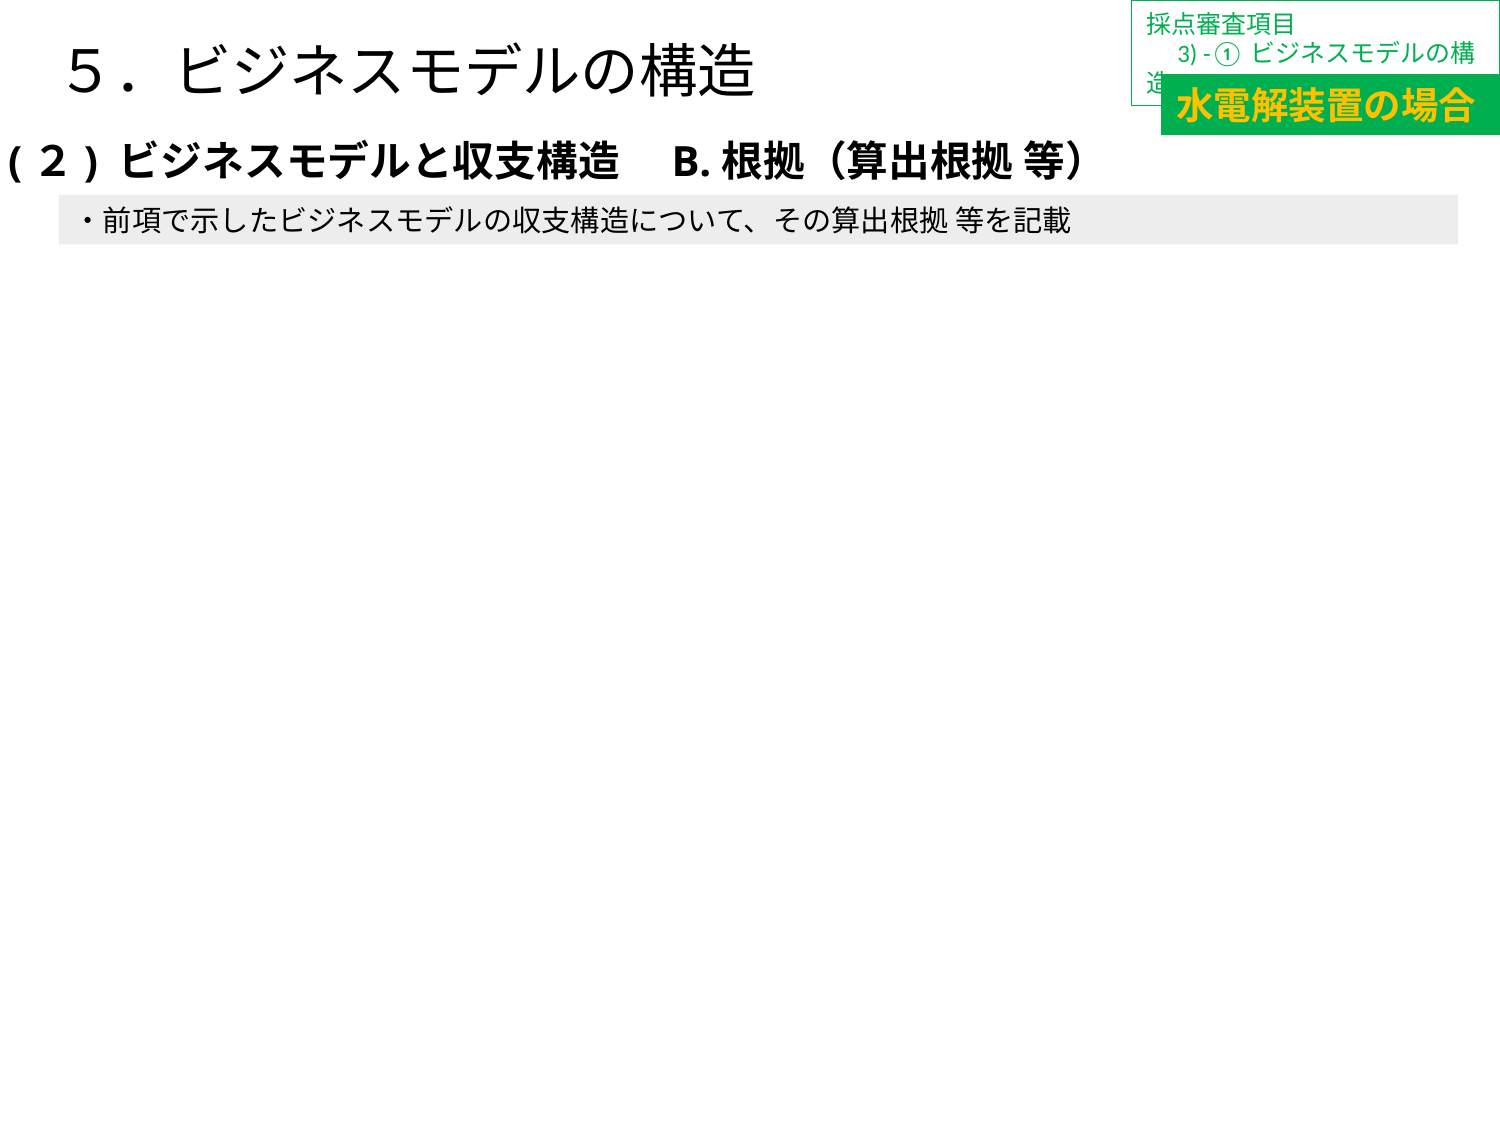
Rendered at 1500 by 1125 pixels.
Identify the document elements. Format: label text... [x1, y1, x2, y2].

text_box 水電解装置の場合 [1161, 74, 1500, 135]
text_box ・前項で示したビジネスモデルの収支構造について、その算出根拠 等を記載 [58, 194, 1458, 245]
text_box ５．ビジネスモデルの構造 [41, 34, 1458, 158]
text_box 採点審査項目 3) -①ビジネスモデルの構造 [1131, 0, 1500, 106]
text_box (２) ビジネスモデルと収支構造 B.根拠（算出根拠 等） [0, 127, 1122, 193]
